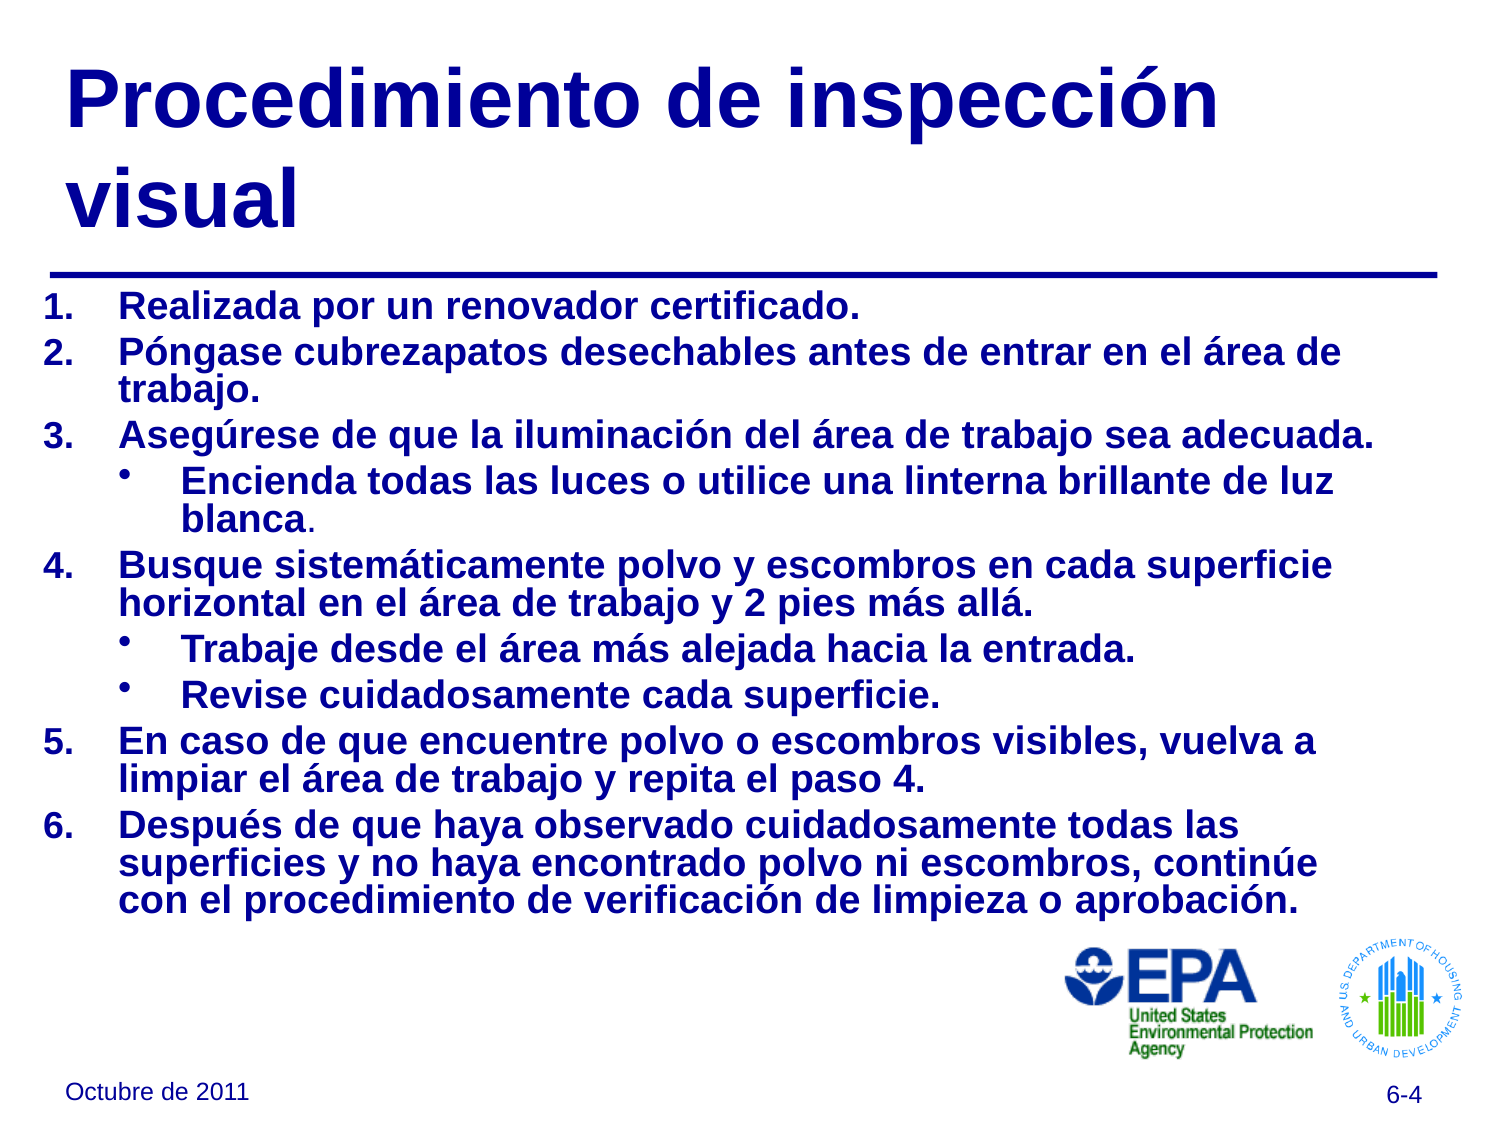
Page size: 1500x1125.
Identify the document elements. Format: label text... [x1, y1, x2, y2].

slide_number 6-4 [1124, 1049, 1438, 1125]
title Procedimiento de inspección visual [49, 49, 1438, 238]
slide_number Octubre de 2011 [49, 1049, 363, 1125]
picture [1337, 937, 1463, 1059]
list Realizada por un renovador certificado. Póngase cubrezapatos desechables antes de entrar en el área de trabajo. Asegúrese de que la iluminación del área de trabajo sea adecuada. Encienda todas las luces o utilice una linterna brillante de luz blanca. Busque sistemáticamente polvo y escombros en cada superficie horizontal en el área de trabajo y 2 pies más allá. Trabaje desde el área más alejada hacia la entrada. Revise cuidadosamente cada superficie. En caso de que encuentre polvo o escombros visibles, vuelva a limpiar el área de trabajo y repita el paso 4. Después de que haya observado cuidadosamente todas las superficies y no haya encontrado polvo ni escombros, continúe con el procedimiento de verificación de limpieza o aprobación. [27, 281, 1416, 1032]
picture [1062, 1032, 1319, 1064]
